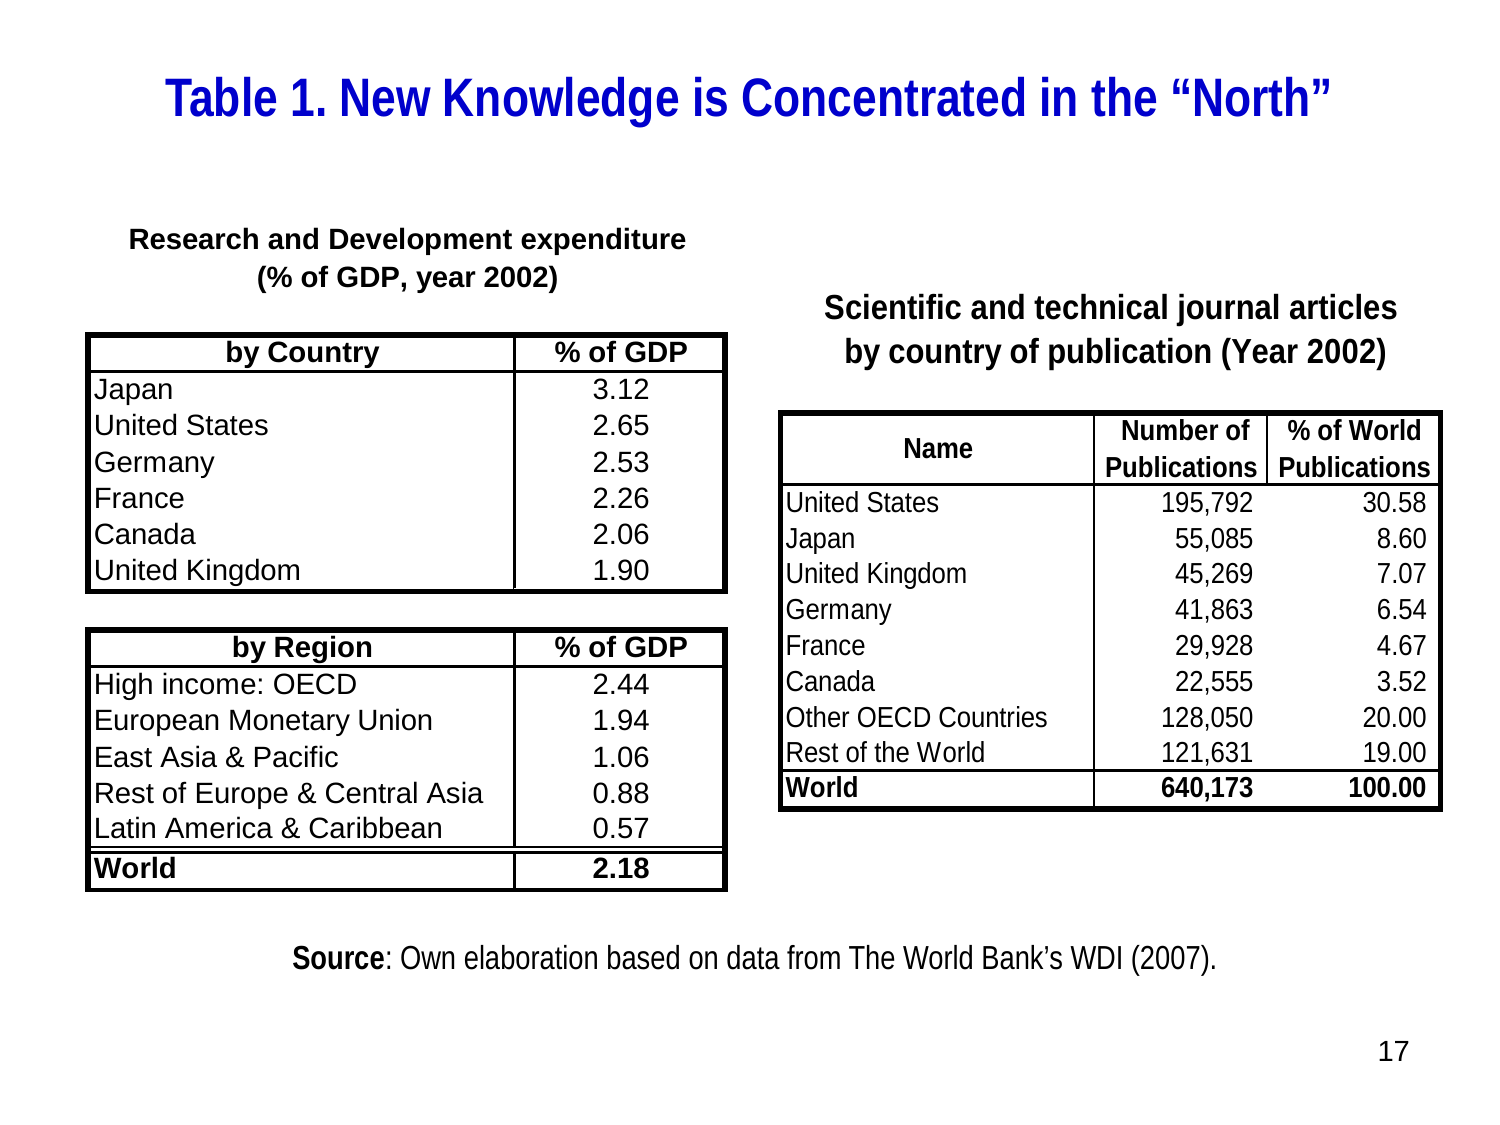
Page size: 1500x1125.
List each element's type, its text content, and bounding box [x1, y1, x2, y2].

text_box Table 1. New Knowledge is Concentrated in the “North” [62, 54, 1438, 135]
picture [758, 285, 1463, 847]
picture [62, 222, 751, 893]
slide_number 17 [1074, 1024, 1426, 1103]
text_box Source: Own elaboration based on data from The World Bank’s WDI (2007). [277, 929, 1270, 984]
